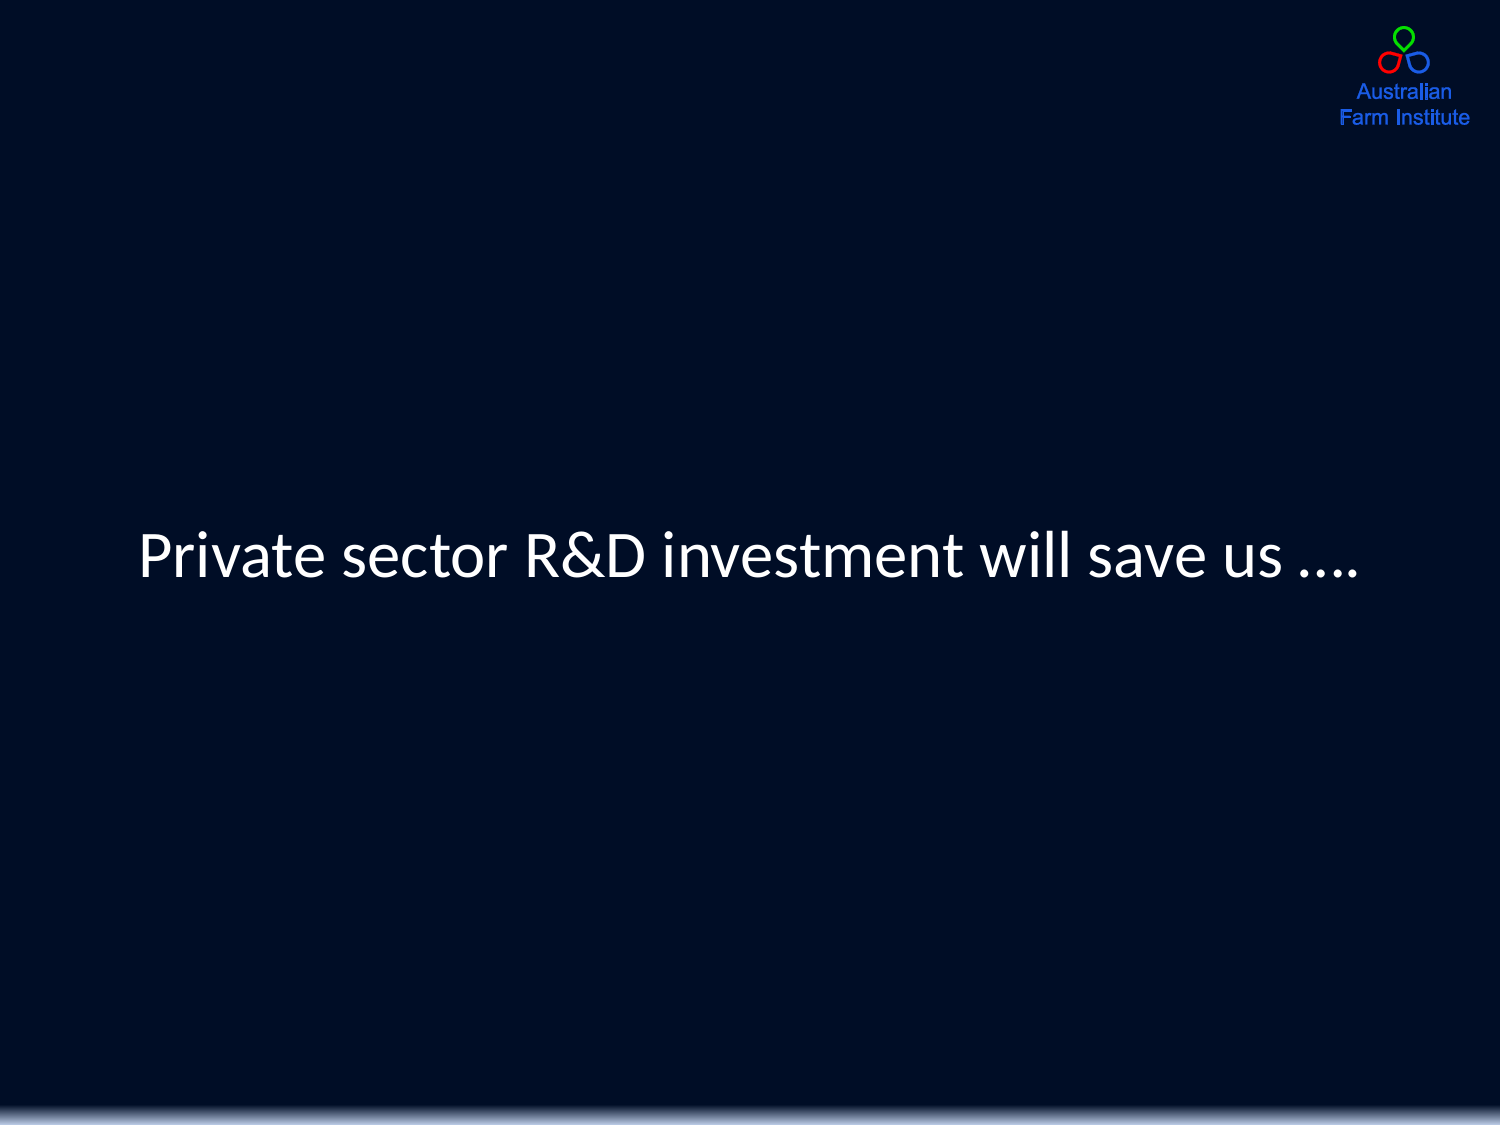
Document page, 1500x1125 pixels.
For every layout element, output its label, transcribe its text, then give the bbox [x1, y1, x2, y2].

list Private sector R&D investment will save us …. [75, 503, 1425, 1005]
